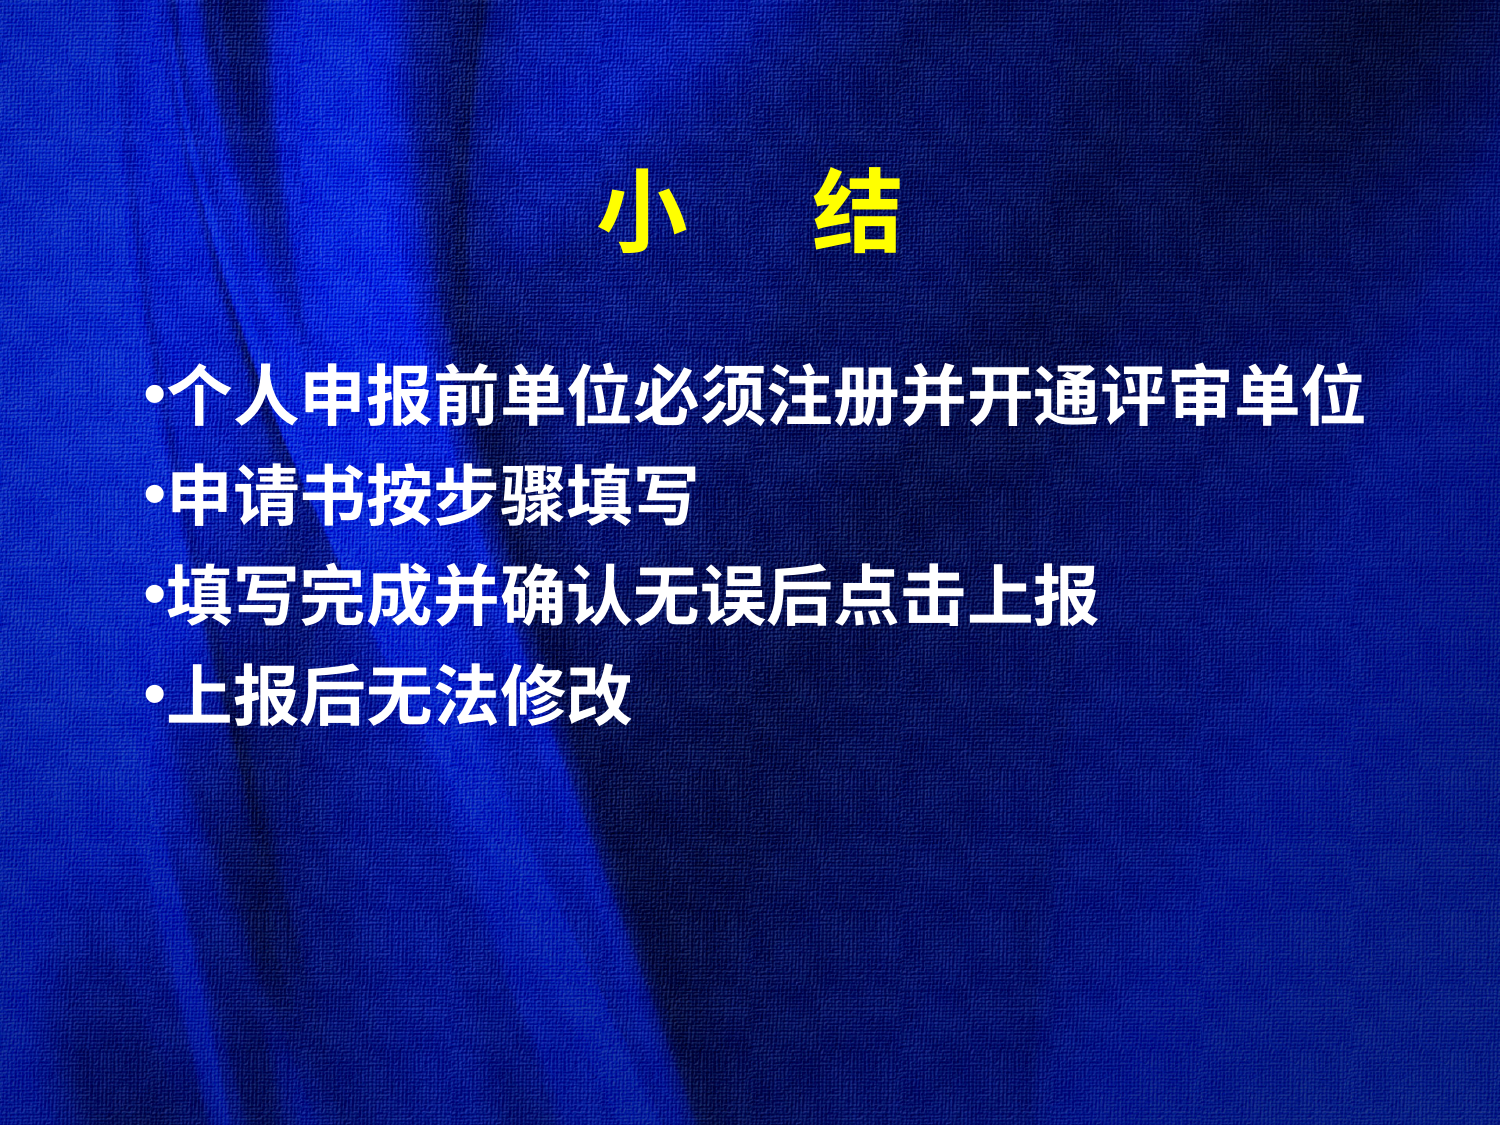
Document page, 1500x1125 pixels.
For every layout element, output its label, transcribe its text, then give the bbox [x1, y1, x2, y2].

picture [0, 0, 1500, 1125]
title 小 结 [75, 115, 1425, 303]
list 个人申报前单位必须注册并开通评审单位 申请书按步骤填写 填写完成并确认无误后点击上报 上报后无法修改 [98, 326, 1388, 882]
